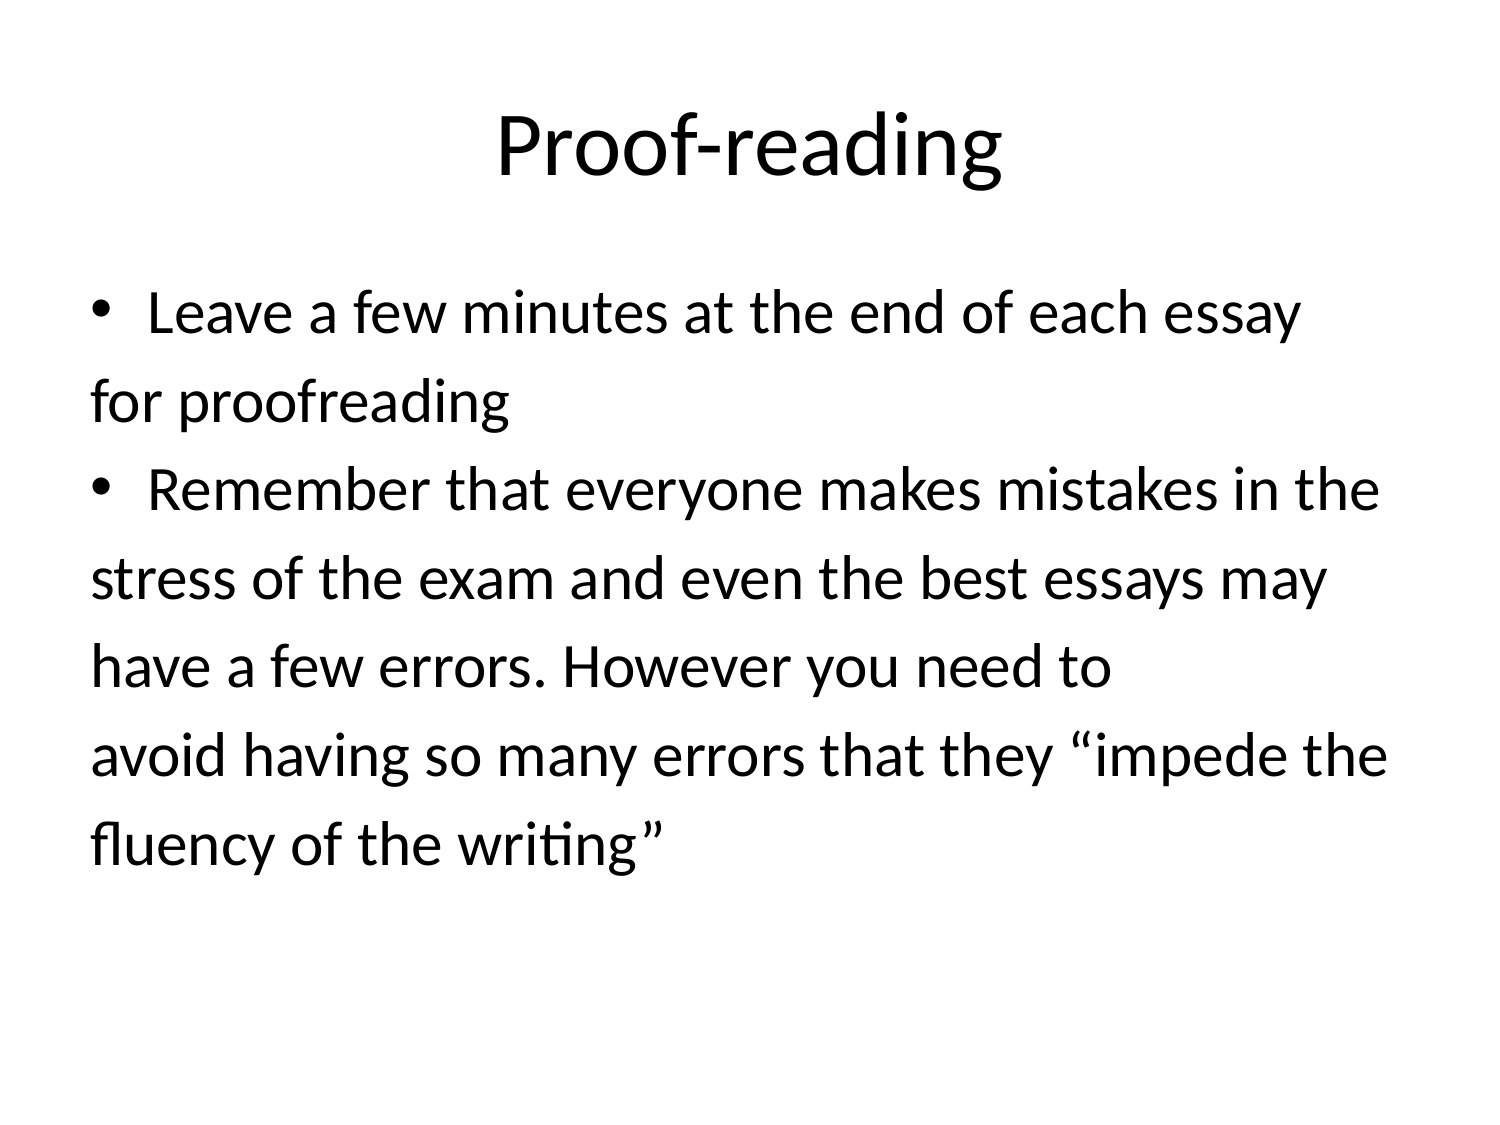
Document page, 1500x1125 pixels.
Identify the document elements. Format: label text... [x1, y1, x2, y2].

title Proof-reading [75, 45, 1425, 233]
list Leave a few minutes at the end of each essay for proofreading Remember that everyone makes mistakes in the stress of the exam and even the best essays may have a few errors. However you need to avoid having so many errors that they “impede the fluency of the writing” [75, 262, 1425, 1005]
